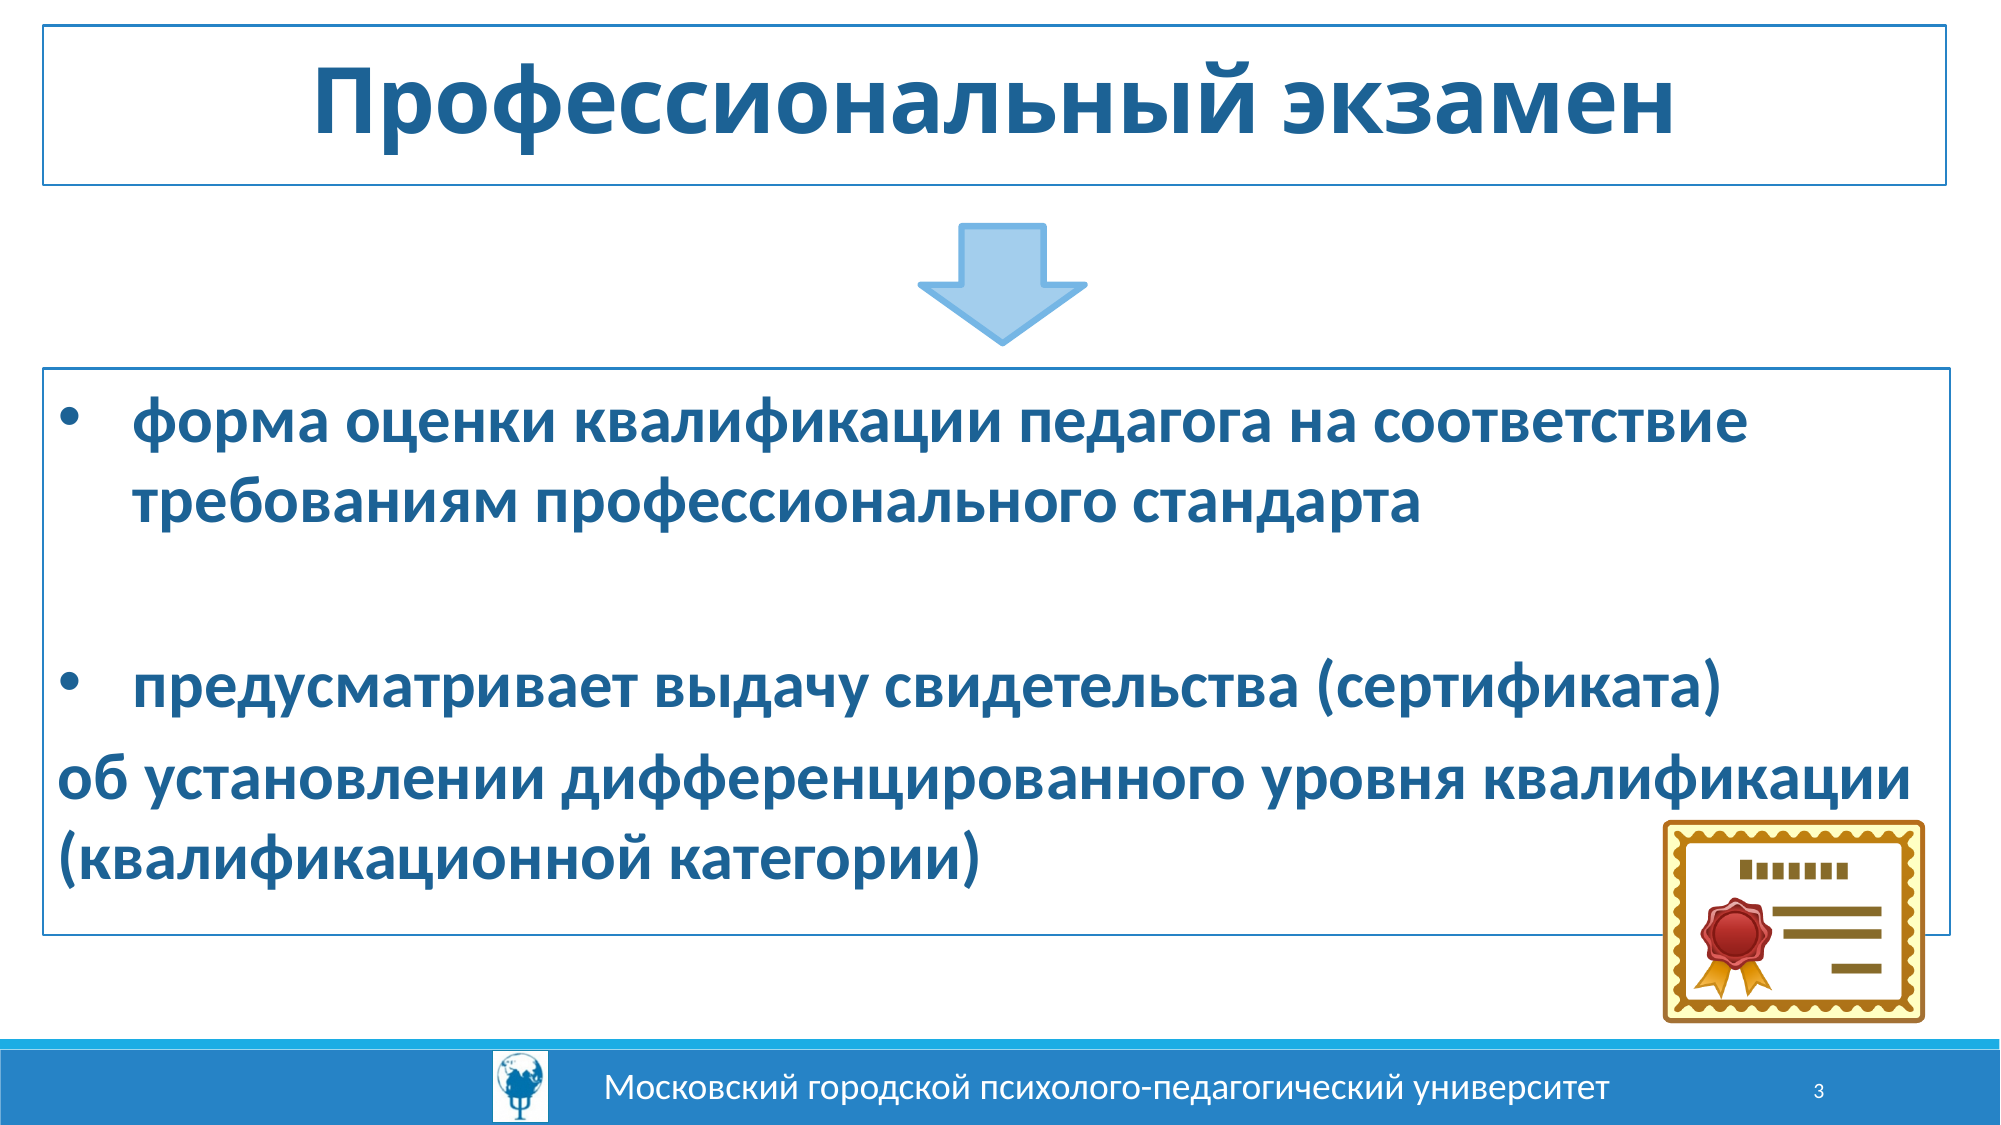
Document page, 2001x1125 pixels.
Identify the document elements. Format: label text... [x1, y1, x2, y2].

text_box [919, 224, 1086, 345]
text_box Московский городской психолого-педагогический университет [464, 1042, 1750, 1125]
title Профессиональный экзамен [42, 24, 1947, 186]
picture [1629, 756, 1958, 1085]
slide_number 3 [1750, 1095, 1840, 1120]
picture [491, 1049, 549, 1124]
text_box форма оценки квалификации педагога на соответствие требованиям профессионального стандарта предусматривает выдачу свидетельства (сертификата) об установлении дифференцированного уровня квалификации (квалификационной категории) [42, 367, 1951, 936]
